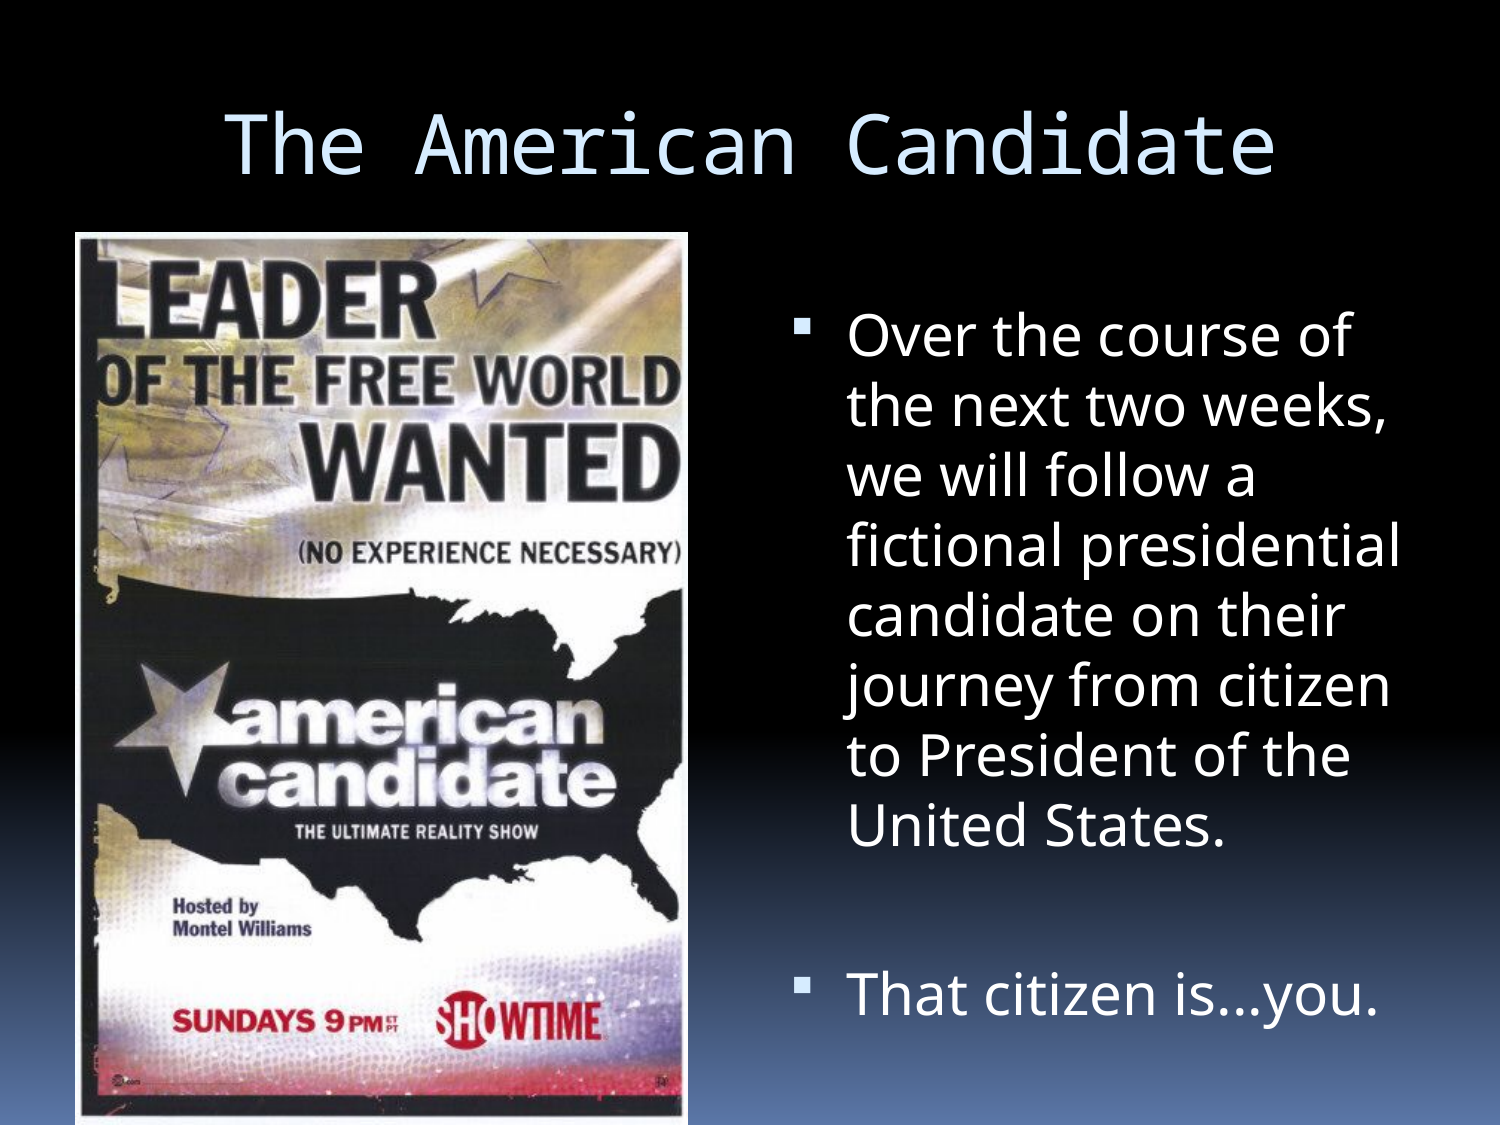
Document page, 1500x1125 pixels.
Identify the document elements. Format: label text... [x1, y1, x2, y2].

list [74, 232, 688, 1125]
title The American Candidate [75, 83, 1425, 234]
list Over the course of the next two weeks, we will follow a fictional presidential candidate on their journey from citizen to President of the United States. That citizen is...you. [763, 290, 1427, 1033]
